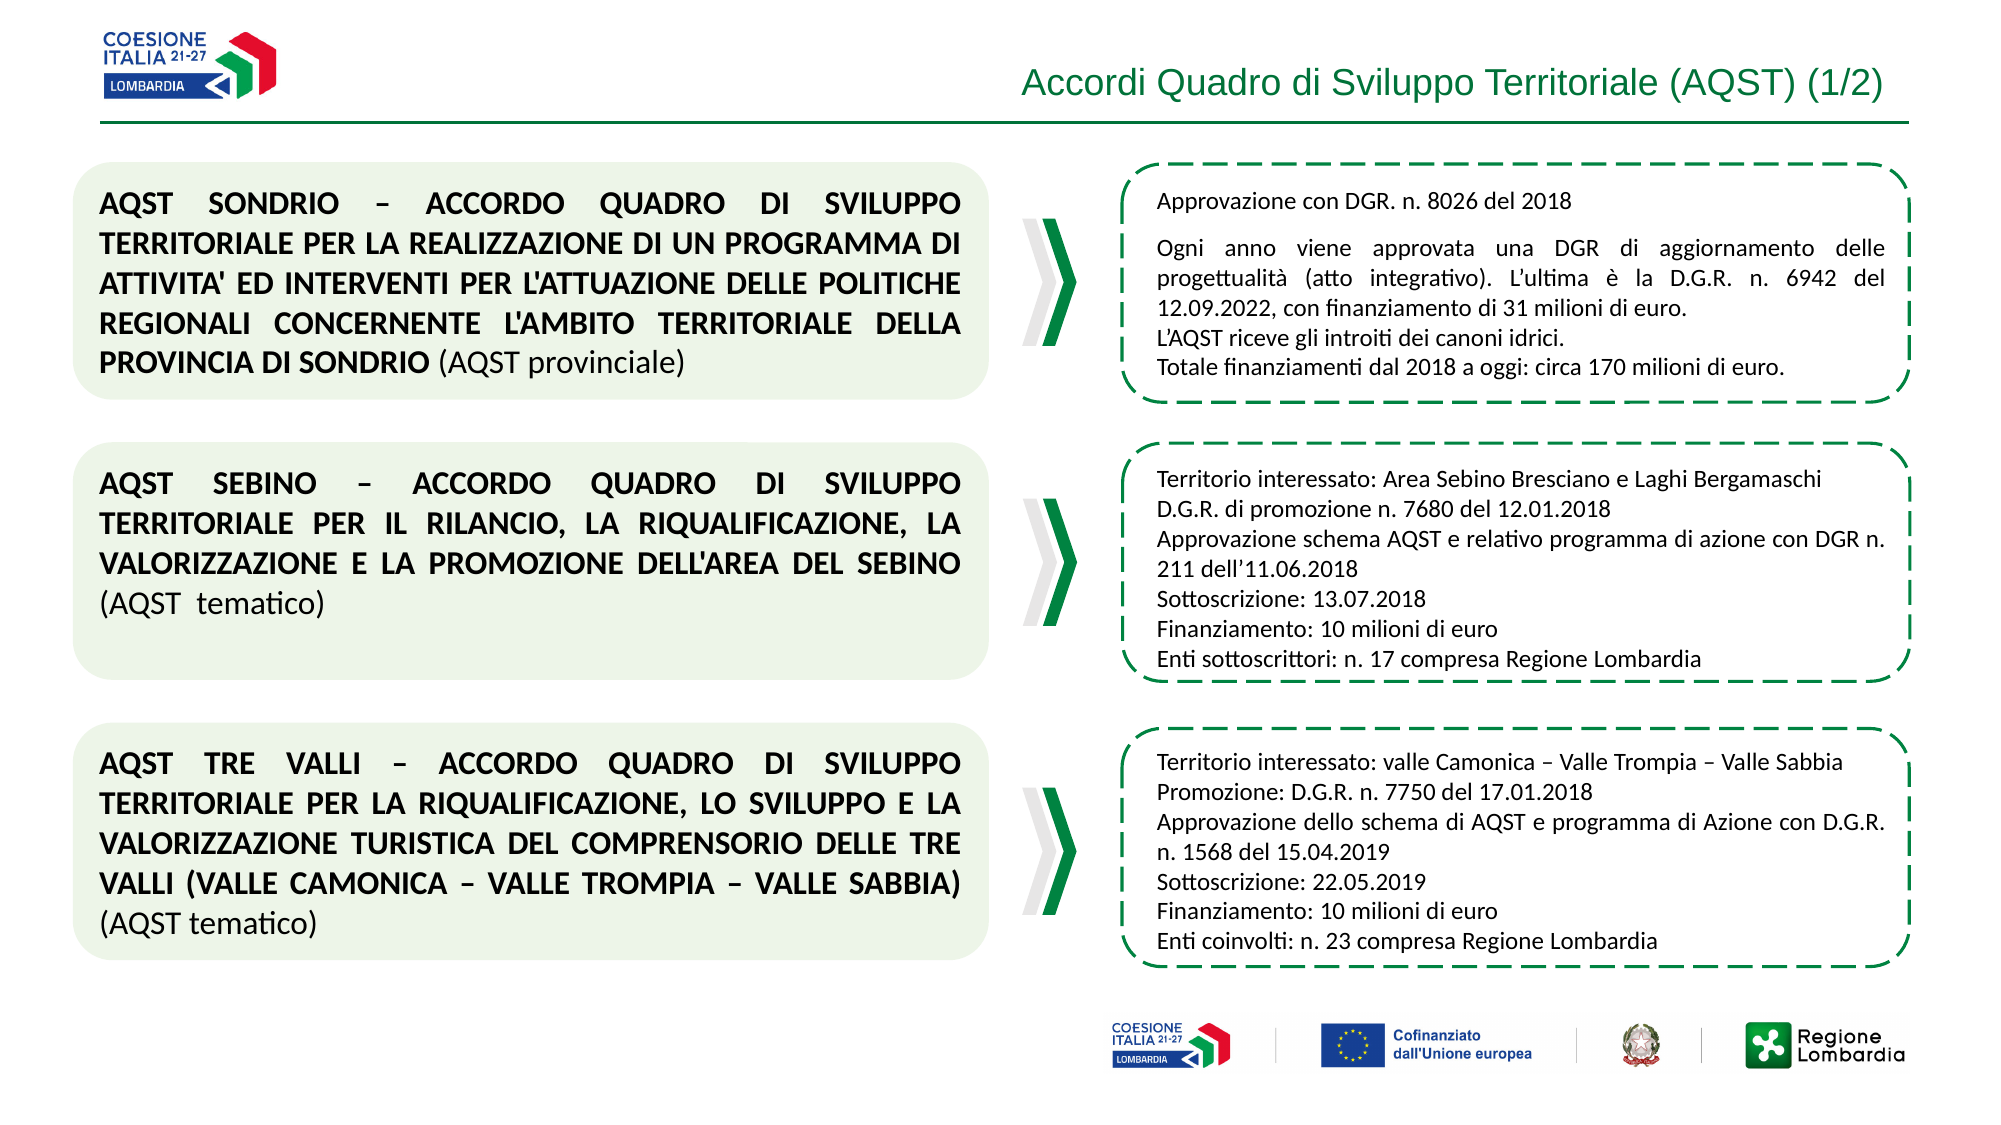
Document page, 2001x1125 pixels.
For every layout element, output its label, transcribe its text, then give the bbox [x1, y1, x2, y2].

text_box AQST SEBINO – ACCORDO QUADRO DI SVILUPPO TERRITORIALE PER IL RILANCIO, LA RIQUALIFICAZIONE, LA VALORIZZAZIONE E LA PROMOZIONE DELL'AREA DEL SEBINO (AQST tematico) [72, 442, 989, 680]
text_box Accordi Quadro di Sviluppo Territoriale (AQST) (1/2) [774, 50, 1910, 111]
text_box AQST TRE VALLI – ACCORDO QUADRO DI SVILUPPO TERRITORIALE PER LA RIQUALIFICAZIONE, LO SVILUPPO E LA VALORIZZAZIONE TURISTICA DEL COMPRENSORIO DELLE TRE VALLI (VALLE CAMONICA – VALLE TROMPIA – VALLE SABBIA) (AQST tematico) [72, 722, 989, 961]
text_box [1901, 743, 1910, 953]
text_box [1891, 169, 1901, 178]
text_box [1121, 727, 1895, 963]
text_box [1022, 498, 1078, 626]
text_box [1901, 457, 1911, 668]
picture [90, 16, 291, 115]
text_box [1022, 787, 1077, 915]
text_box AQST SONDRIO – ACCORDO QUADRO DI SVILUPPO TERRITORIALE PER LA REALIZZAZIONE DI UN PROGRAMMA DI ATTIVITA' ED INTERVENTI PER L'ATTUAZIONE DELLE POLITICHE REGIONALI CONCERNENTE L'AMBITO TERRITORIALE DELLA PROVINCIA DI SONDRIO (AQST provinciale) [72, 162, 989, 400]
text_box Territorio interessato: valle Camonica – Valle Trompia – Valle Sabbia Promozione: D.G.R. n. 7750 del 17.01.2018 Approvazione dello schema di AQST e programma di Azione con D.G.R. n. 1568 del 15.04.2019 Sottoscrizione: 22.05.2019 Finanziamento: 10 milioni di euro Enti coinvolti: n. 23 compresa Regione Lombardia [1142, 737, 1901, 963]
text_box Territorio interessato: Area Sebino Bresciano e Laghi Bergamaschi D.G.R. di promozione n. 7680 del 12.01.2018 Approvazione schema AQST e relativo programma di azione con DGR n. 211 dell’11.06.2018 Sottoscrizione: 13.07.2018 Finanziamento: 10 milioni di euro Enti sottoscrittori: n. 17 compresa Regione Lombardia [1142, 455, 1901, 680]
text_box [1122, 442, 1900, 677]
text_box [1022, 218, 1077, 346]
text_box [1121, 163, 1910, 403]
text_box [1143, 963, 1888, 968]
text_box Approvazione con DGR. n. 8026 del 2018 Ogni anno viene approvata una DGR di aggiornamento delle progettualità (atto integrativo). L’ultima è la D.G.R. n. 6942 del 12.09.2022, con finanziamento di 31 milioni di euro. L’AQST riceve gli introiti dei canoni idrici. Totale finanziamenti dal 2018 a oggi: circa 170 milioni di euro. [1142, 389, 1901, 419]
picture [1103, 1012, 1910, 1074]
